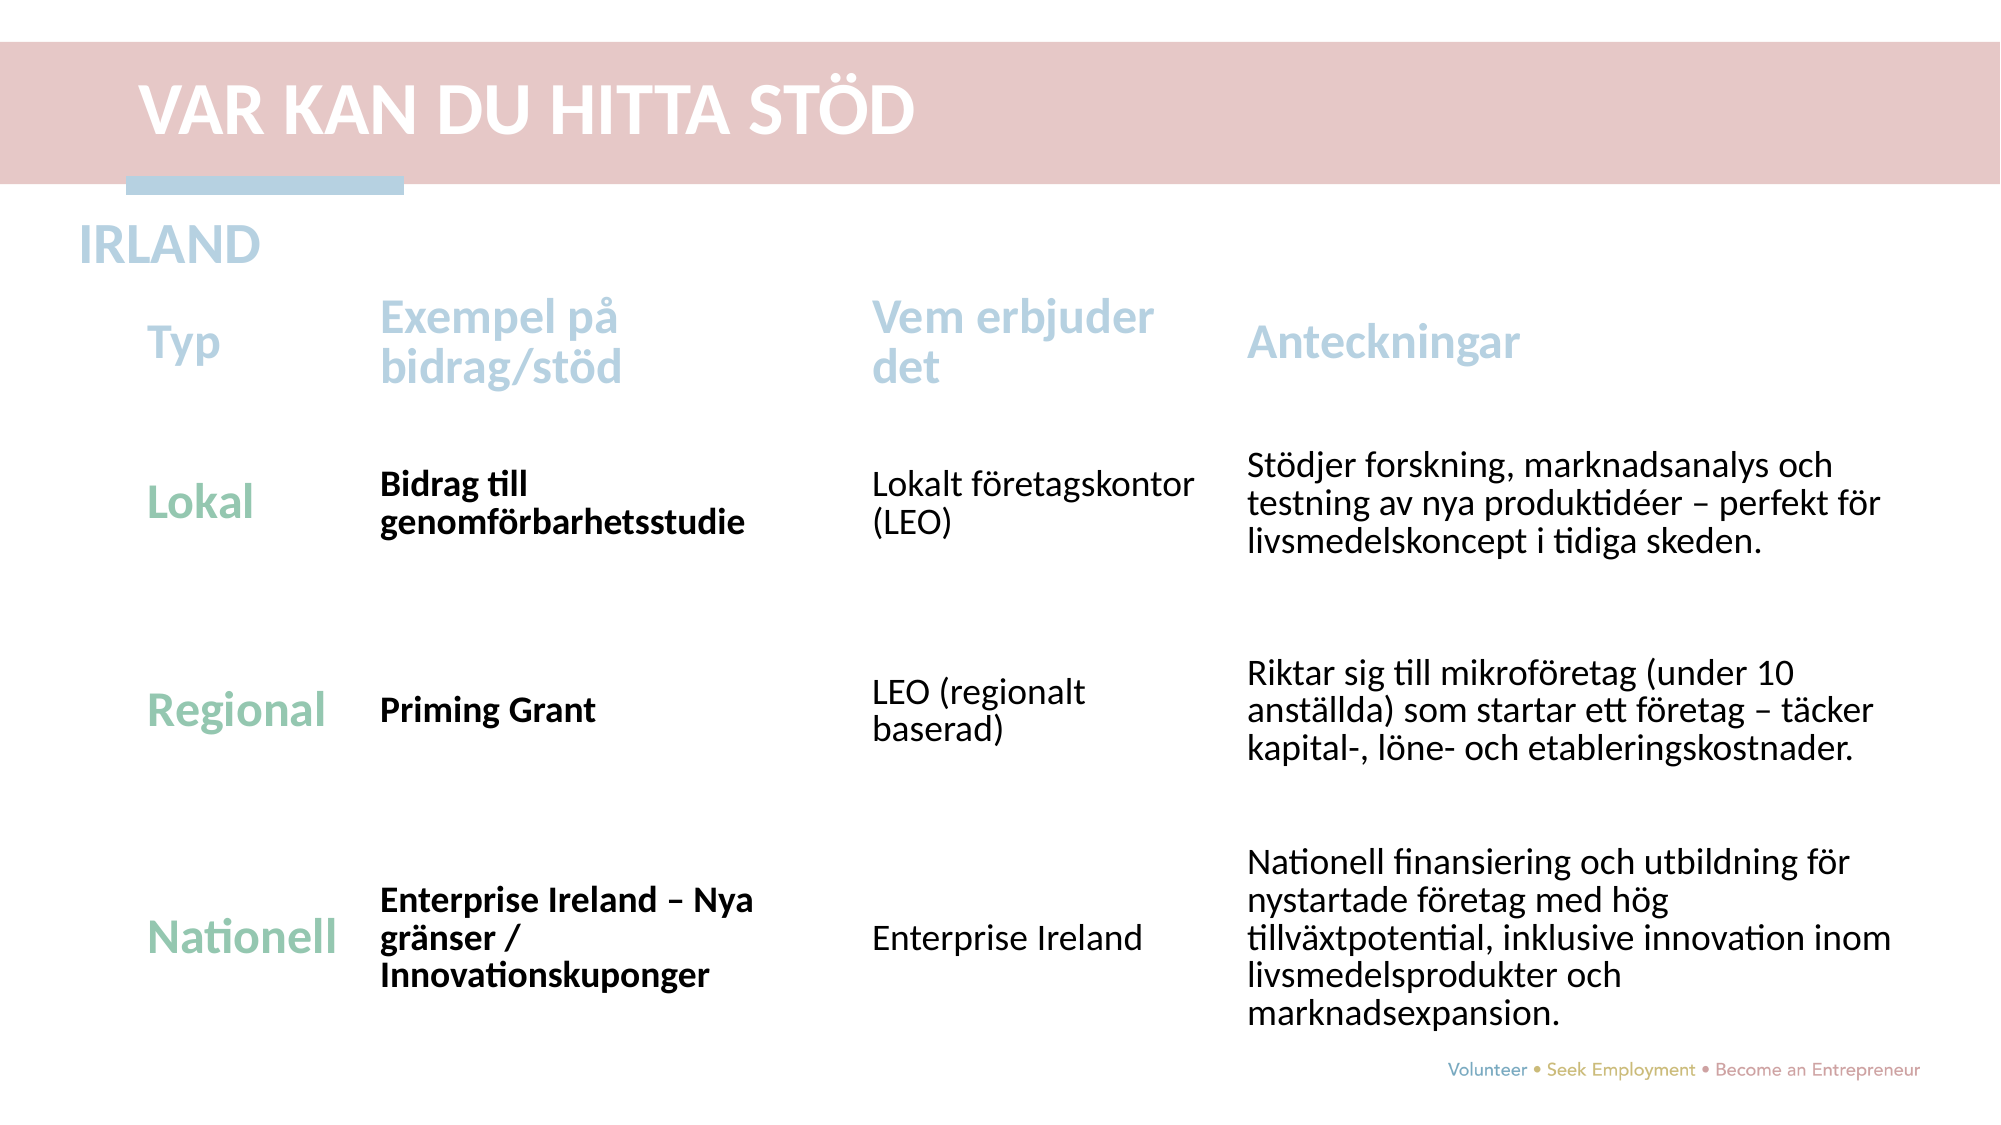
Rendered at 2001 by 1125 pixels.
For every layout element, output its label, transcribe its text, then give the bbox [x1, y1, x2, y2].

table_cell Enterprise Ireland – Nya gränser / Innovationskuponger [367, 817, 859, 1064]
list VAR KAN DU HITTA STÖD [123, 51, 1913, 170]
table_cell Lokal [135, 402, 367, 610]
table_cell LEO (regionalt baserad) [859, 610, 1234, 817]
table_header Anteckningar [1234, 289, 1912, 402]
table_cell Nationell [135, 817, 367, 1064]
text_box IRLAND [63, 218, 1949, 720]
table_cell Stödjer forskning, marknadsanalys och testning av nya produktidéer – perfekt för livsmedelskoncept i tidiga skeden. [1234, 402, 1912, 610]
table_cell Riktar sig till mikroföretag (under 10 anställda) som startar ett företag – täcker kapital-, löne- och etableringskostnader. [1234, 610, 1912, 817]
table_cell Regional [135, 610, 367, 817]
table_cell Enterprise Ireland [859, 817, 1234, 1064]
table_header Exempel på bidrag/stöd [367, 289, 859, 402]
table_cell Priming Grant [367, 610, 859, 817]
table_cell Lokalt företagskontor (LEO) [859, 402, 1234, 610]
table_cell Bidrag till genomförbarhetsstudie [367, 402, 859, 610]
table_header Vem erbjuder det [859, 289, 1234, 402]
picture [1418, 1046, 1971, 1103]
table_header Typ [135, 289, 367, 402]
table_cell Nationell finansiering och utbildning för nystartade företag med hög tillväxtpotential, inklusive innovation inom livsmedelsprodukter och marknadsexpansion. [1234, 817, 1912, 1064]
